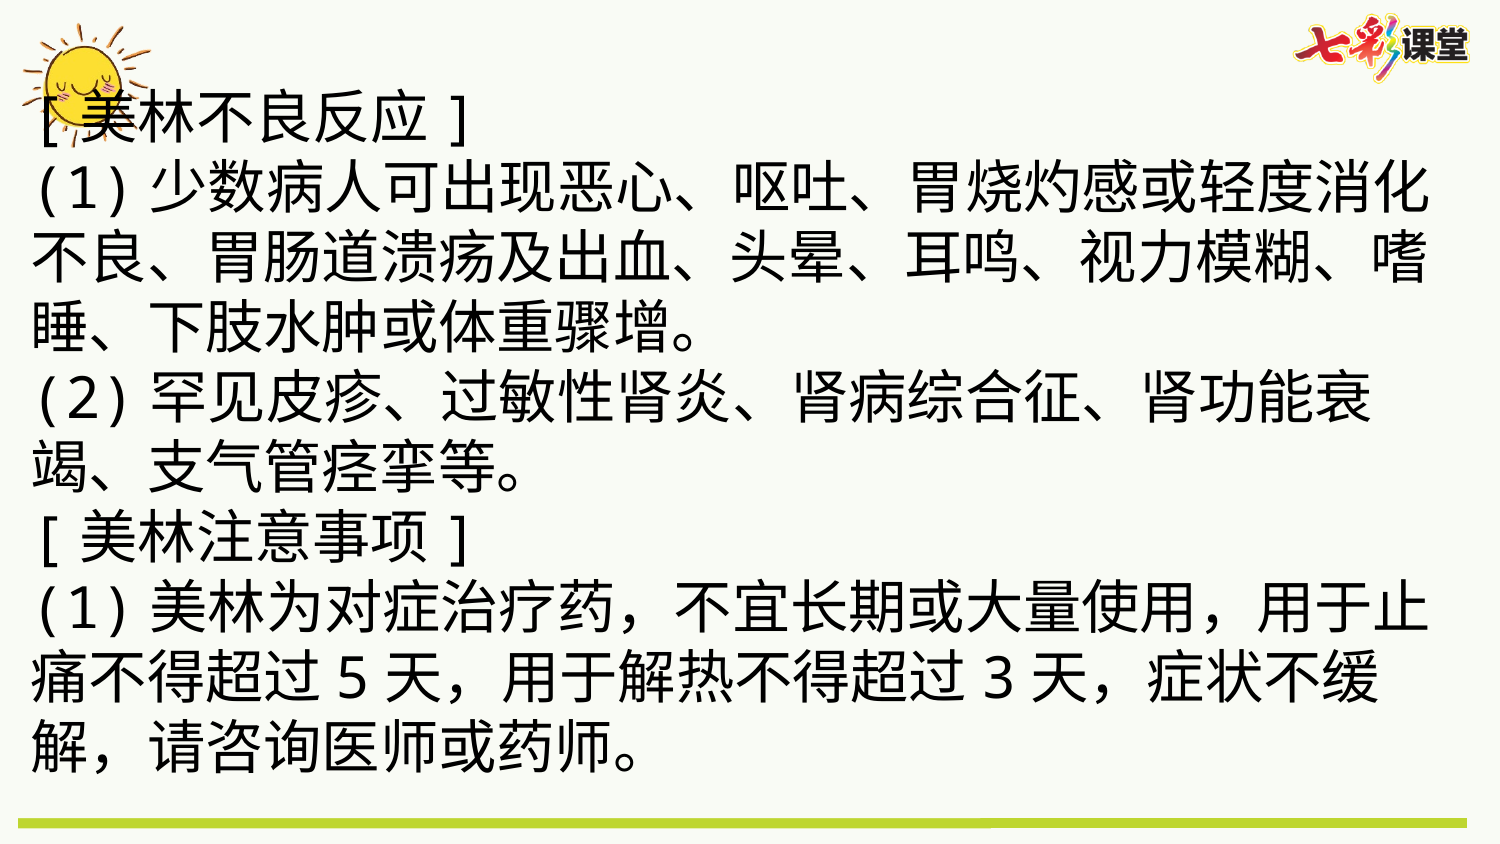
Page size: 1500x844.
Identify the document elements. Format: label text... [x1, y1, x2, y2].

picture [0, 0, 173, 172]
picture [1291, 9, 1472, 72]
text_box [美林不良反应] (1)少数病人可出现恶心、呕吐、胃烧灼感或轻度消化不良、胃肠道溃疡及出血、头晕、耳鸣、视力模糊、嗜睡、下肢水肿或体重骤增。 (2)罕见皮疹、过敏性肾炎、肾病综合征、肾功能衰竭、支气管痉挛等。 [美林注意事项] (1)美林为对症治疗药，不宜长期或大量使用，用于止痛不得超过5天，用于解热不得超过3天，症状不缓解，请咨询医师或药师。 [15, 72, 1485, 844]
